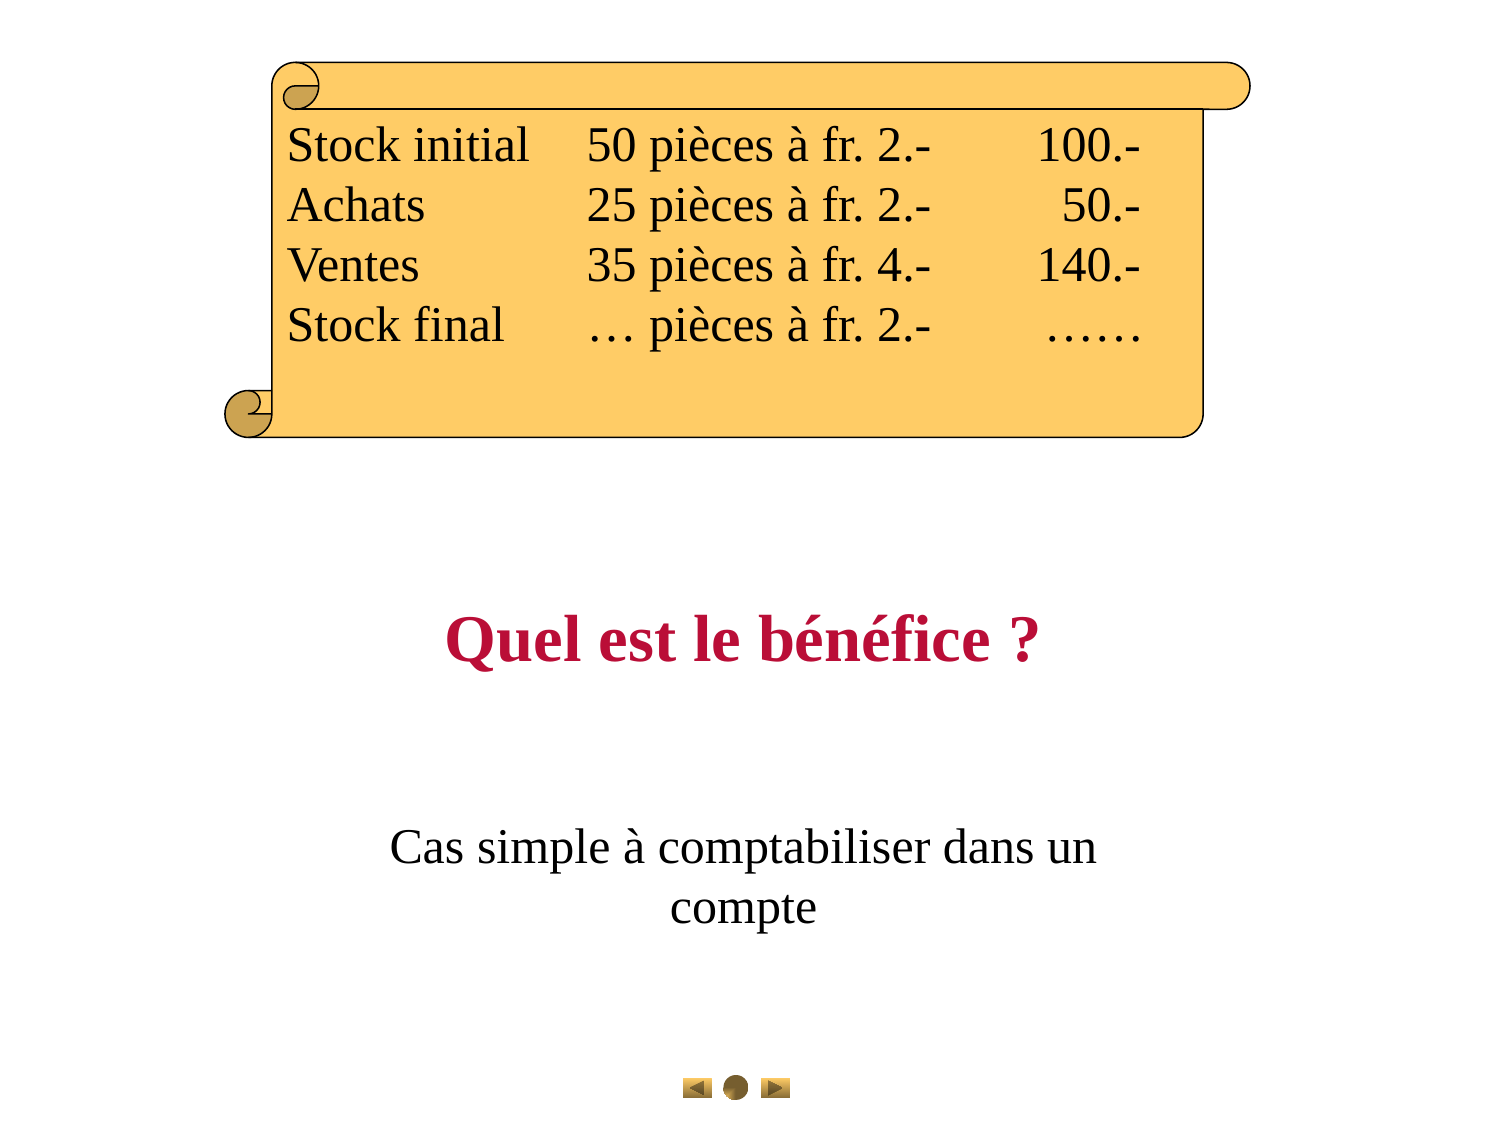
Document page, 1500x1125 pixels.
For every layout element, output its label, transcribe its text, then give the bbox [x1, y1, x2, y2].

text_box 3290* Déduc. accord. [225, 390, 271, 437]
text_box 3290* Déduc. accord. [284, 85, 318, 109]
text_box Quel est le bénéfice ? Cas simple à comptabiliser dans un compte [337, 587, 1150, 941]
text_box Stock initial 50 pièces à fr. 2.- 100.- Achats 25 pièces à fr. 2.- 50.- Ventes 35 pièces à fr. 4.- 140.- Stock final … pièces à fr. 2.- …… [224, 62, 1251, 438]
